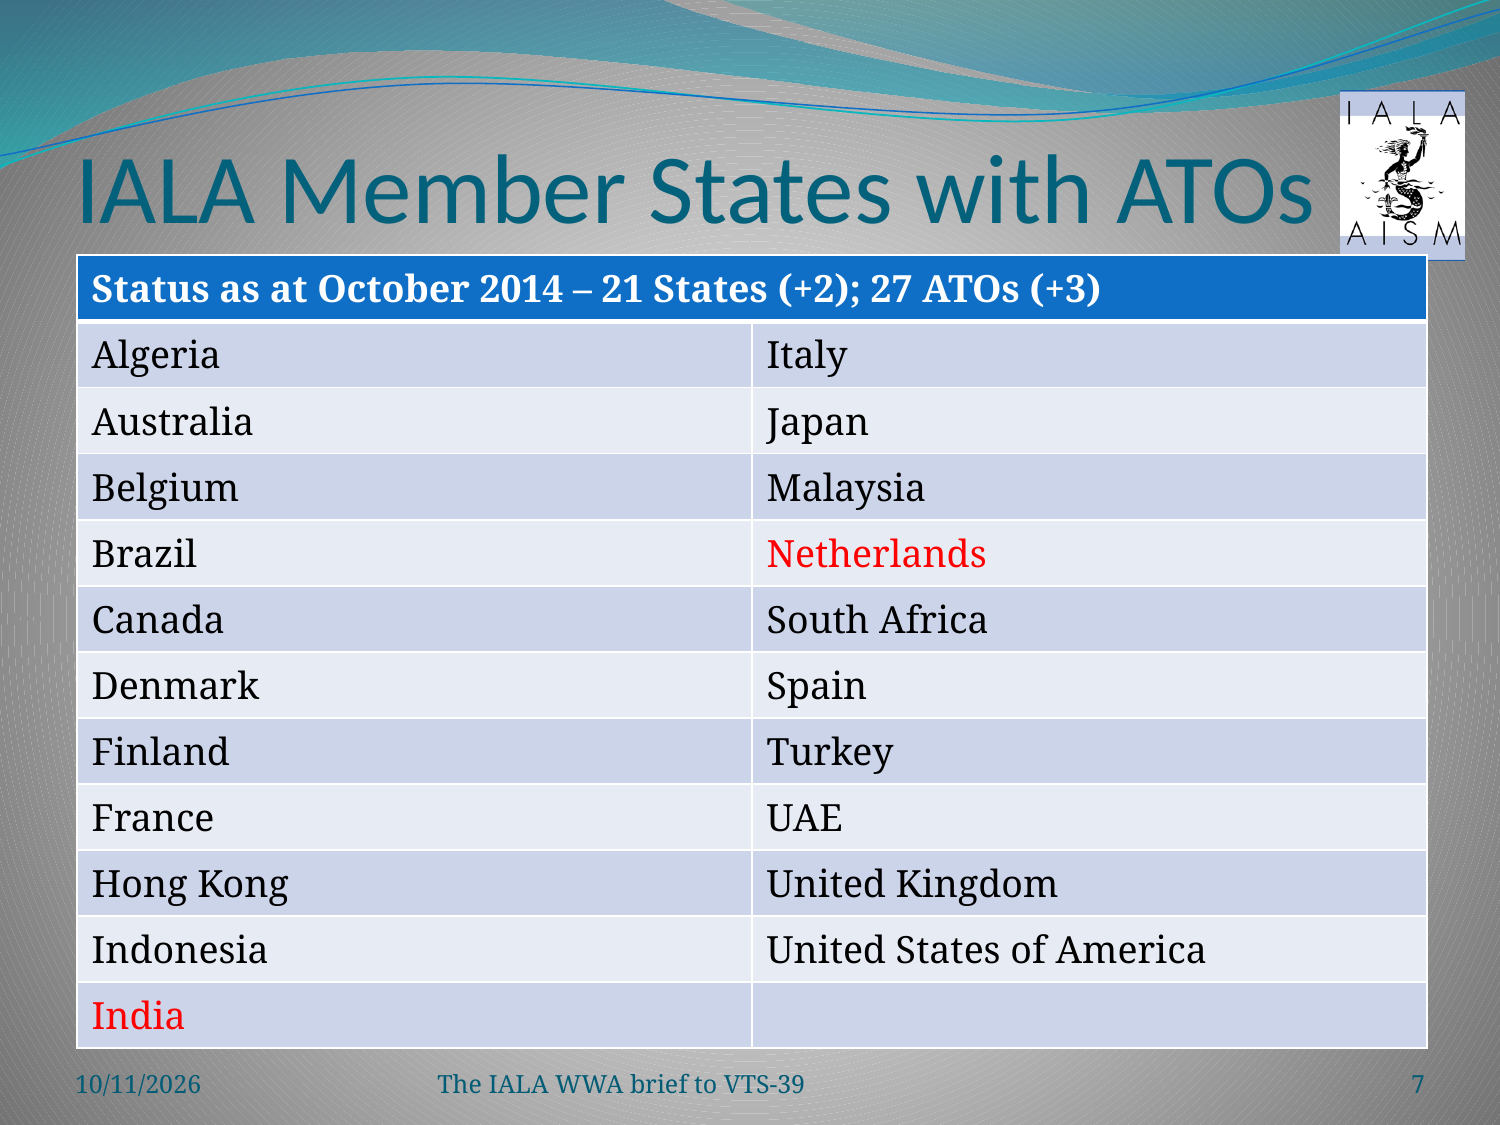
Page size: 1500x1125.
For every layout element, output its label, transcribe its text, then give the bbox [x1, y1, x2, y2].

table_cell France [78, 785, 751, 849]
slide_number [75, 1042, 425, 1103]
table_cell Brazil [78, 521, 751, 585]
footer The IALA WWA brief to VTS-39 [437, 1042, 988, 1103]
table_cell Denmark [78, 653, 751, 717]
table_cell Netherlands [753, 521, 1426, 585]
table_cell Turkey [753, 719, 1426, 783]
table_header Status as at October 2014 – 21 States (+2); 27 ATOs (+3) [78, 256, 1426, 319]
table_cell Spain [753, 653, 1426, 717]
table_cell United Kingdom [753, 851, 1426, 915]
table_cell Hong Kong [78, 851, 751, 915]
slide_number 7 [1299, 1042, 1425, 1103]
table_cell Belgium [78, 454, 751, 519]
table_cell Algeria [78, 324, 751, 387]
table_cell Finland [78, 719, 751, 783]
table_cell Indonesia [78, 917, 751, 981]
title IALA Member States with ATOs [75, 115, 1317, 244]
picture [1340, 90, 1465, 261]
table_cell Japan [753, 388, 1426, 453]
table_cell Australia [78, 388, 751, 453]
table_cell United States of America [753, 917, 1426, 981]
table_cell India [78, 983, 751, 1047]
table_cell UAE [753, 785, 1426, 849]
table_cell Italy [753, 324, 1426, 387]
table_cell Canada [78, 587, 751, 651]
table_cell South Africa [753, 587, 1426, 651]
table_cell [753, 983, 1426, 1047]
table_cell Malaysia [753, 454, 1426, 519]
